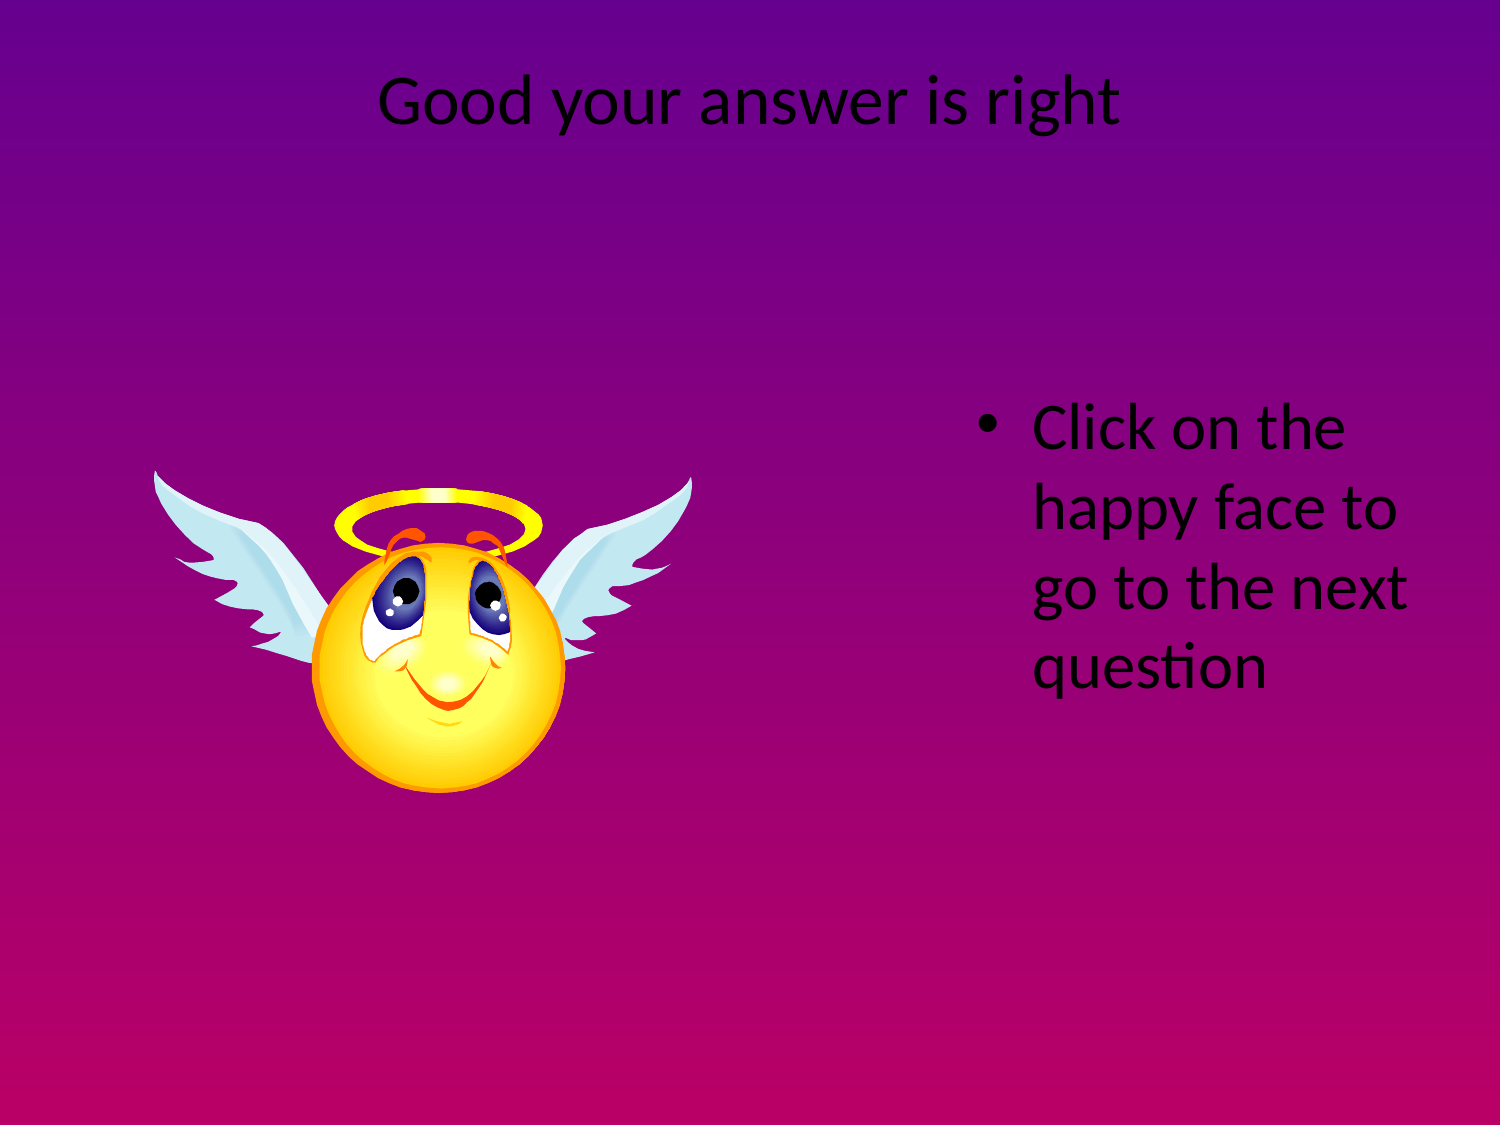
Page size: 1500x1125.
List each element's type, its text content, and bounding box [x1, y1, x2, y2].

title Good your answer is right [75, 45, 1425, 233]
picture [152, 468, 694, 795]
list Click on the happy face to go to the next question [960, 375, 1425, 1005]
